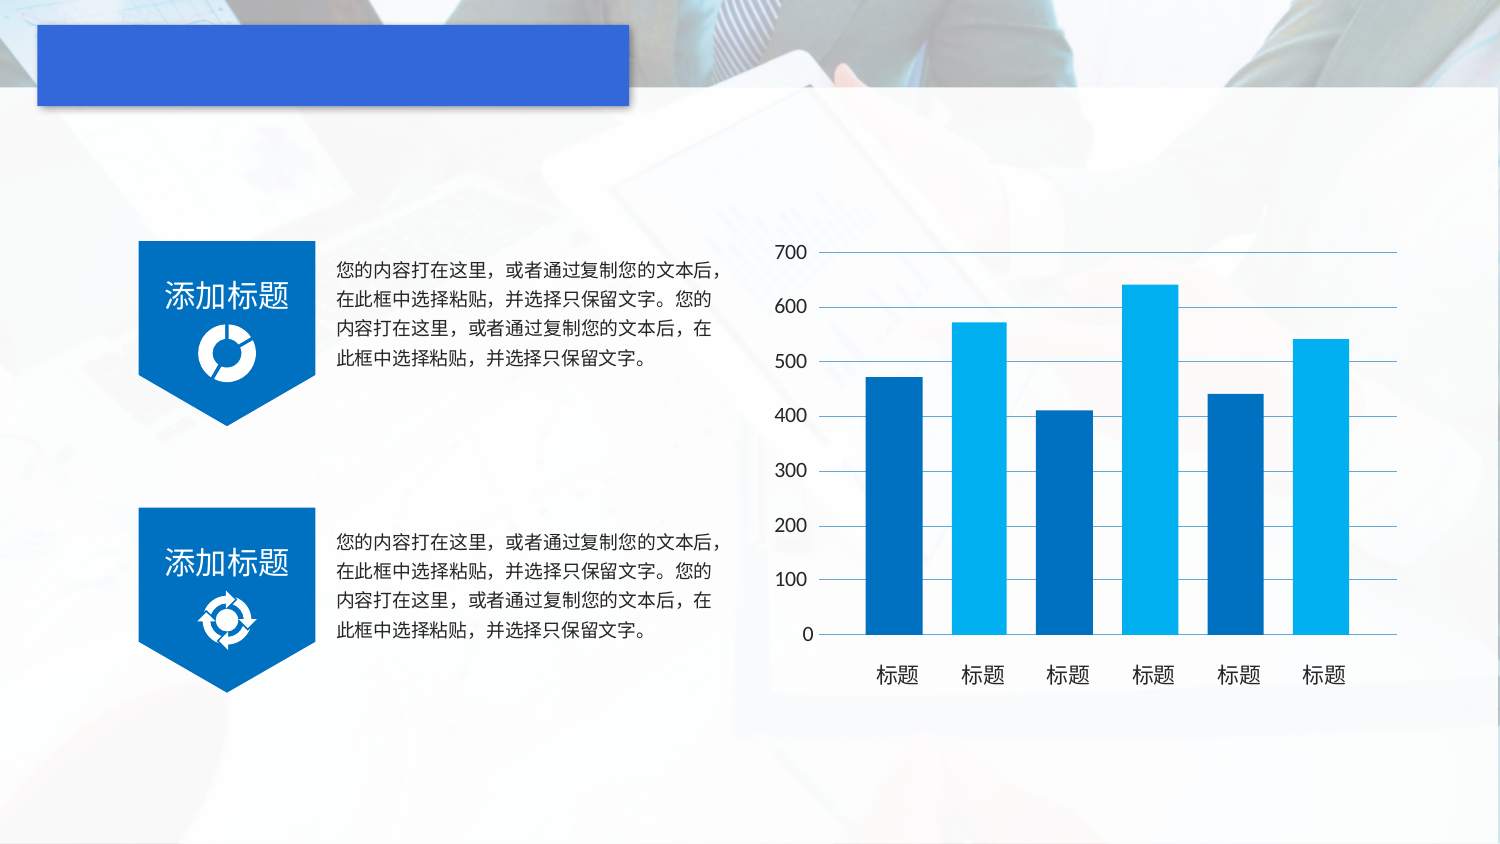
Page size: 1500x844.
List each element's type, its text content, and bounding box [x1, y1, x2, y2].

text_box 700 [759, 229, 823, 271]
text_box 您的内容打在这里，或者通过复制您的文本后，在此框中选择粘贴，并选择只保留文字。您的内容打在这里，或者通过复制您的文本后，在此框中选择粘贴，并选择只保留文字。 [324, 246, 724, 375]
text_box [951, 322, 1007, 635]
text_box [1035, 410, 1093, 635]
text_box [1122, 284, 1179, 635]
text_box 标题 [861, 654, 935, 696]
text_box 标题 [1032, 654, 1106, 696]
text_box 600 [759, 284, 823, 326]
text_box 标题 [1117, 654, 1191, 696]
text_box [1207, 393, 1264, 635]
text_box 100 [759, 557, 823, 599]
text_box 标题 [1202, 654, 1277, 696]
text_box [865, 377, 923, 635]
text_box [197, 590, 257, 651]
text_box 500 [759, 339, 823, 381]
text_box [214, 340, 256, 383]
text_box 添加标题 [138, 507, 316, 693]
text_box 标题 [1288, 654, 1362, 696]
text_box [228, 324, 251, 345]
text_box 添加标题 [138, 241, 316, 427]
text_box 0 [788, 612, 829, 654]
text_box 400 [759, 393, 823, 435]
text_box 300 [759, 448, 823, 490]
text_box [1292, 339, 1350, 635]
text_box 您的内容打在这里，或者通过复制您的文本后，在此框中选择粘贴，并选择只保留文字。您的内容打在这里，或者通过复制您的文本后，在此框中选择粘贴，并选择只保留文字。 [324, 518, 724, 647]
text_box [198, 324, 226, 378]
text_box 200 [759, 502, 823, 544]
text_box 标题 [946, 654, 1020, 696]
